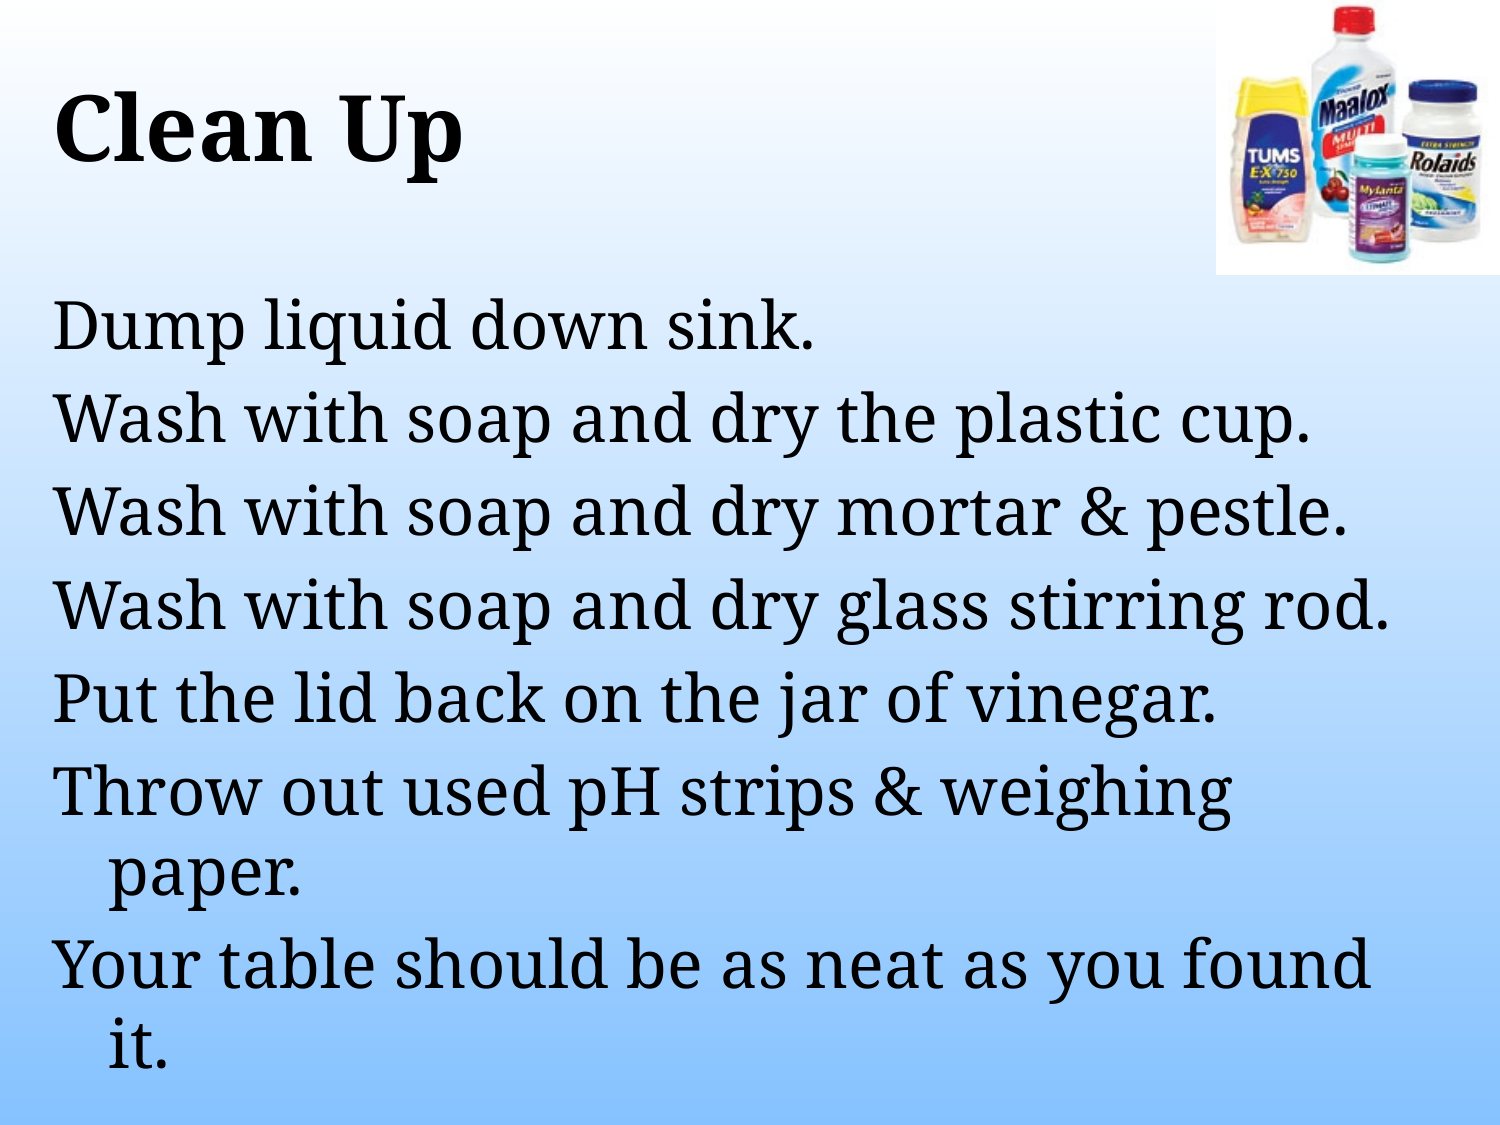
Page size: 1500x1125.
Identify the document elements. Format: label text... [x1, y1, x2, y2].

list Dump liquid down sink. Wash with soap and dry the plastic cup. Wash with soap and dry mortar & pestle. Wash with soap and dry glass stirring rod. Put the lid back on the jar of vinegar. Throw out used pH strips & weighing paper. Your table should be as neat as you found it. [37, 274, 1451, 1076]
title Clean Up [37, 24, 1211, 226]
picture [1216, 0, 1500, 276]
